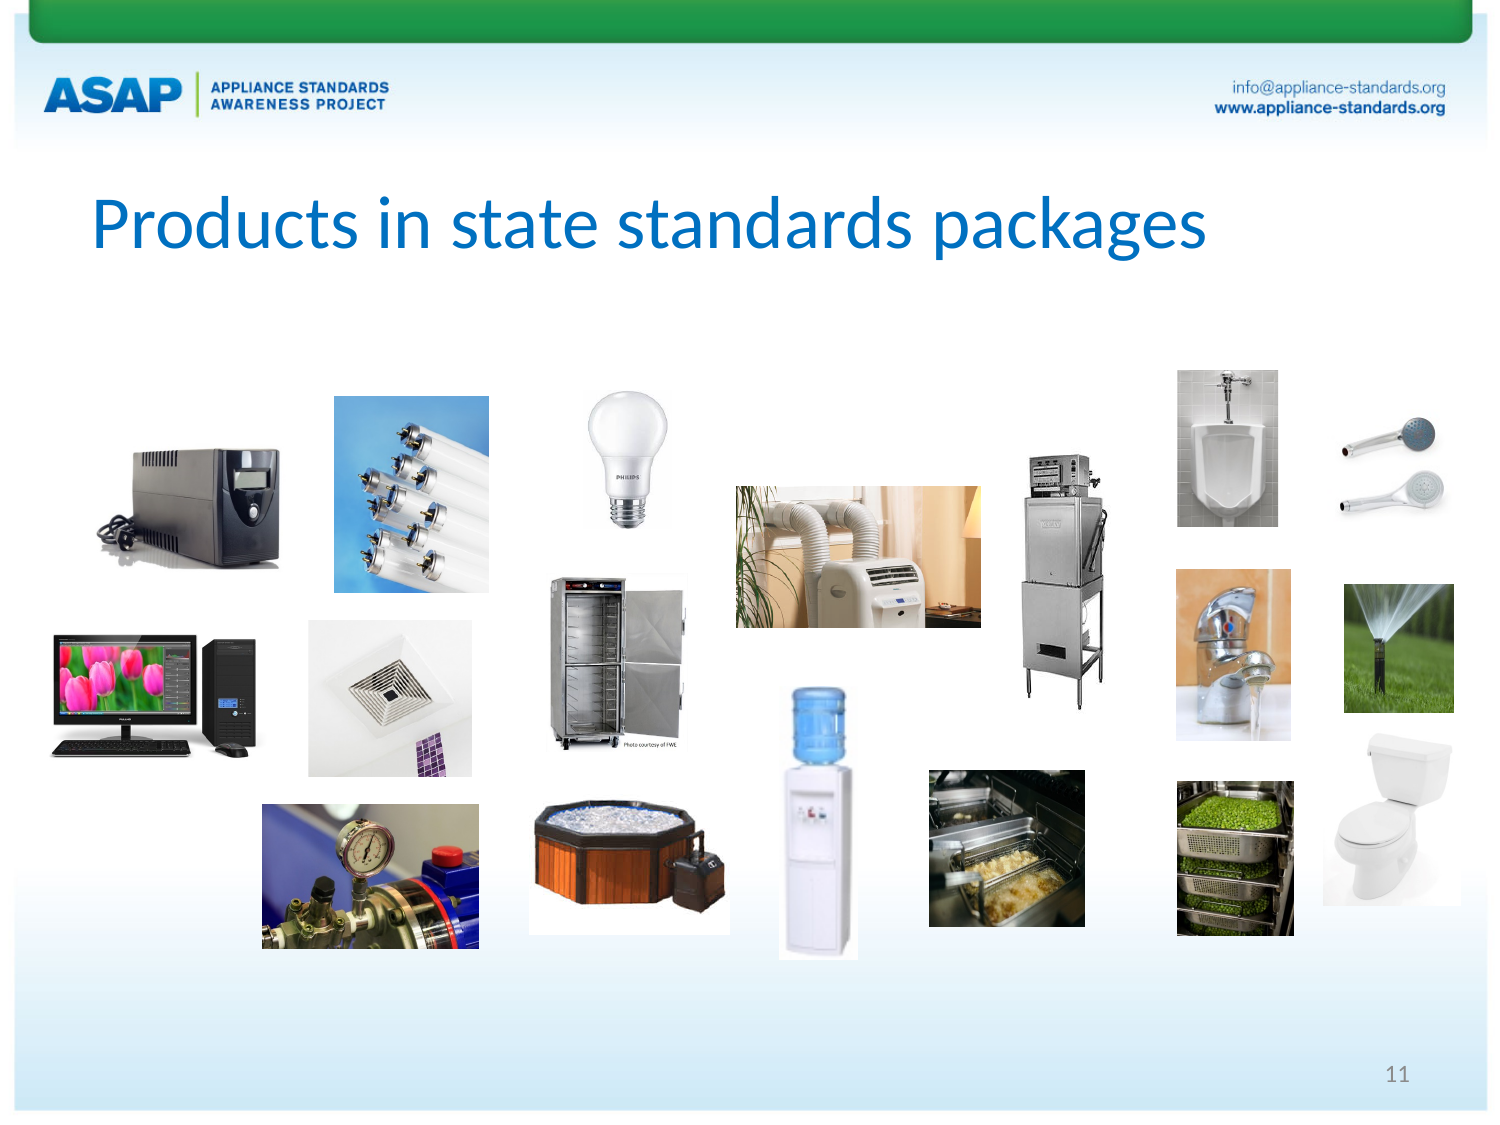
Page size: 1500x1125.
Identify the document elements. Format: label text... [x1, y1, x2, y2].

slide_number 11 [1074, 1042, 1425, 1103]
picture [0, 0, 1500, 1125]
title Products in state standards packages [76, 149, 1427, 288]
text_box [38, 370, 1462, 960]
